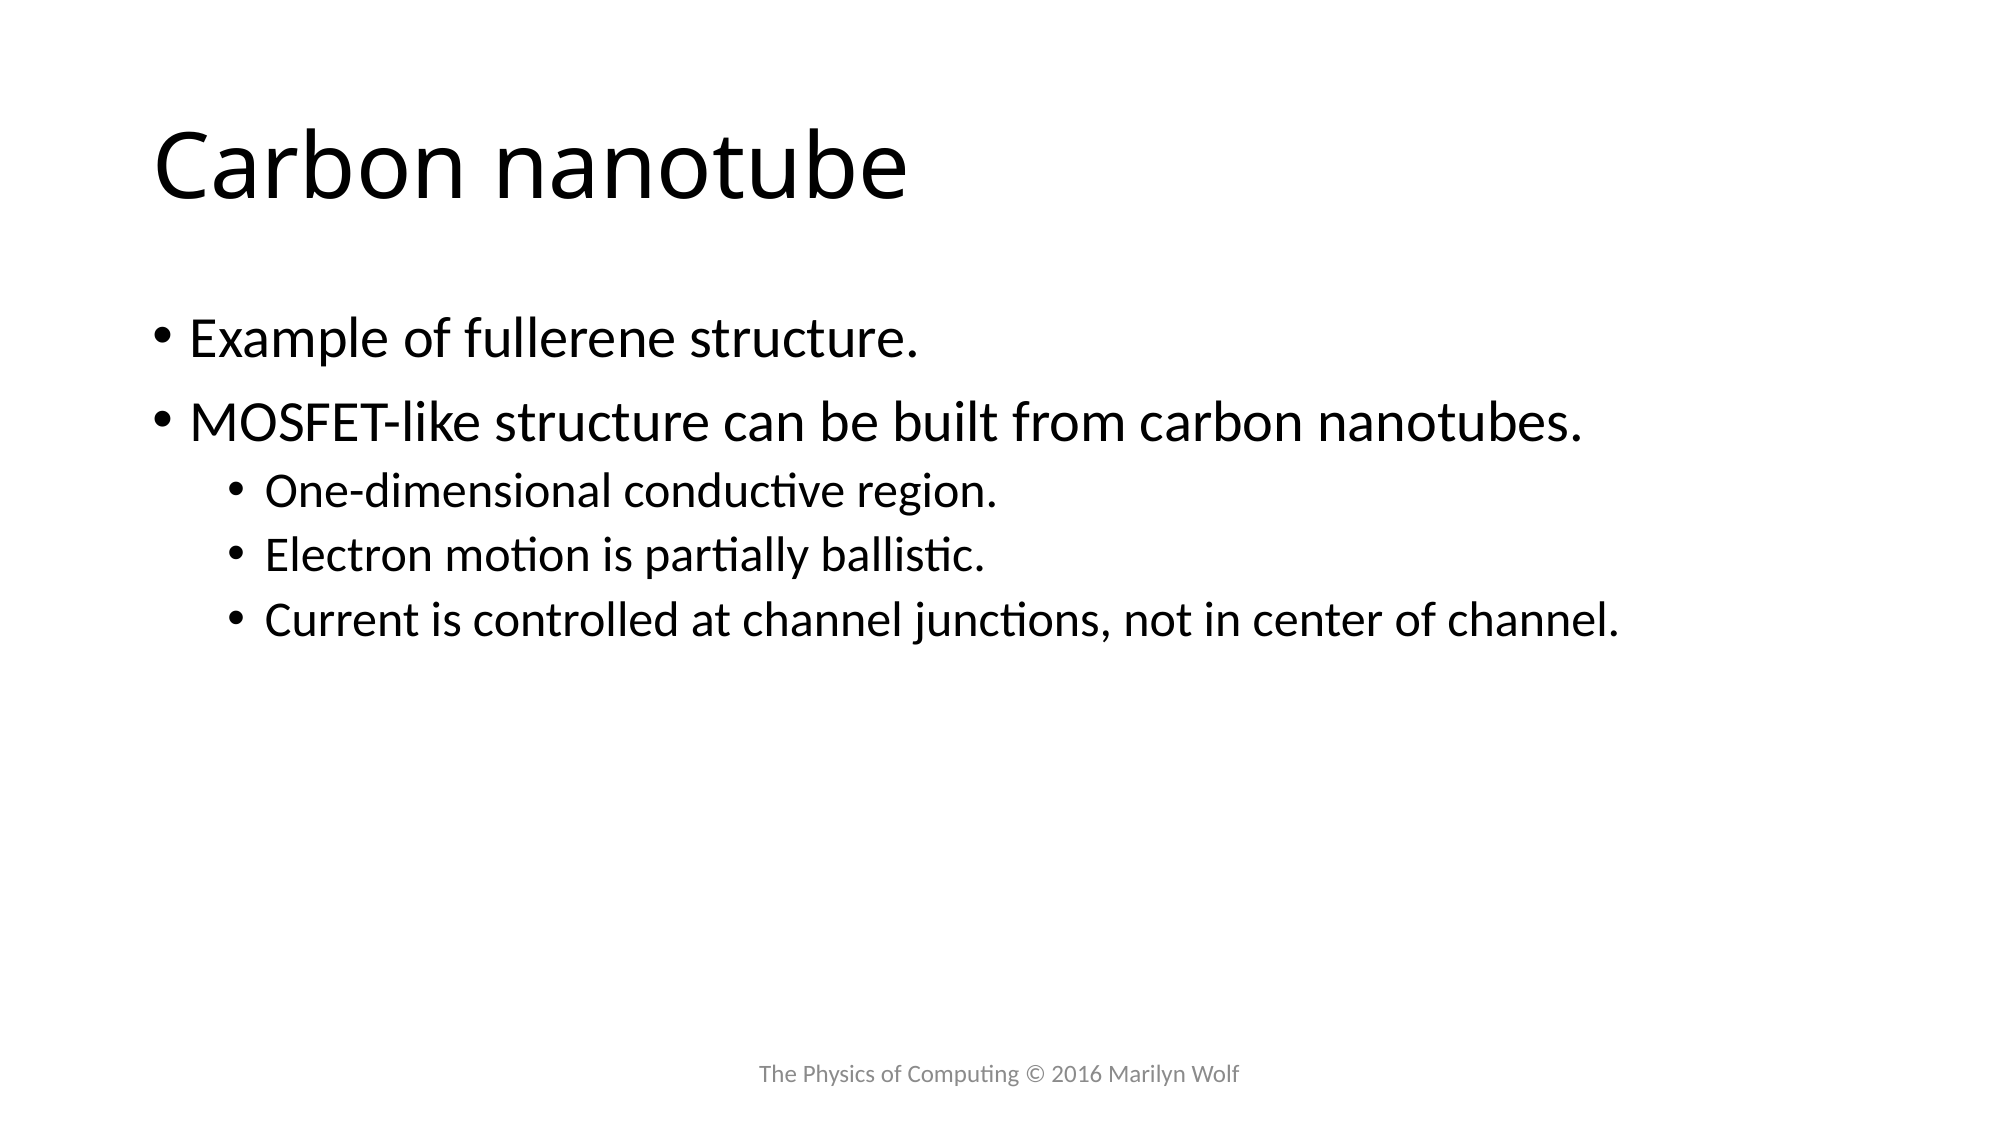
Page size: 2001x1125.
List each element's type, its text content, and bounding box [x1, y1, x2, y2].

footer The Physics of Computing © 2016 Marilyn Wolf [662, 1042, 1338, 1103]
list Example of fullerene structure. MOSFET-like structure can be built from carbon nanotubes. One-dimensional conductive region. Electron motion is partially ballistic. Current is controlled at channel junctions, not in center of channel. [137, 299, 1863, 1014]
title Carbon nanotube [137, 59, 1863, 278]
